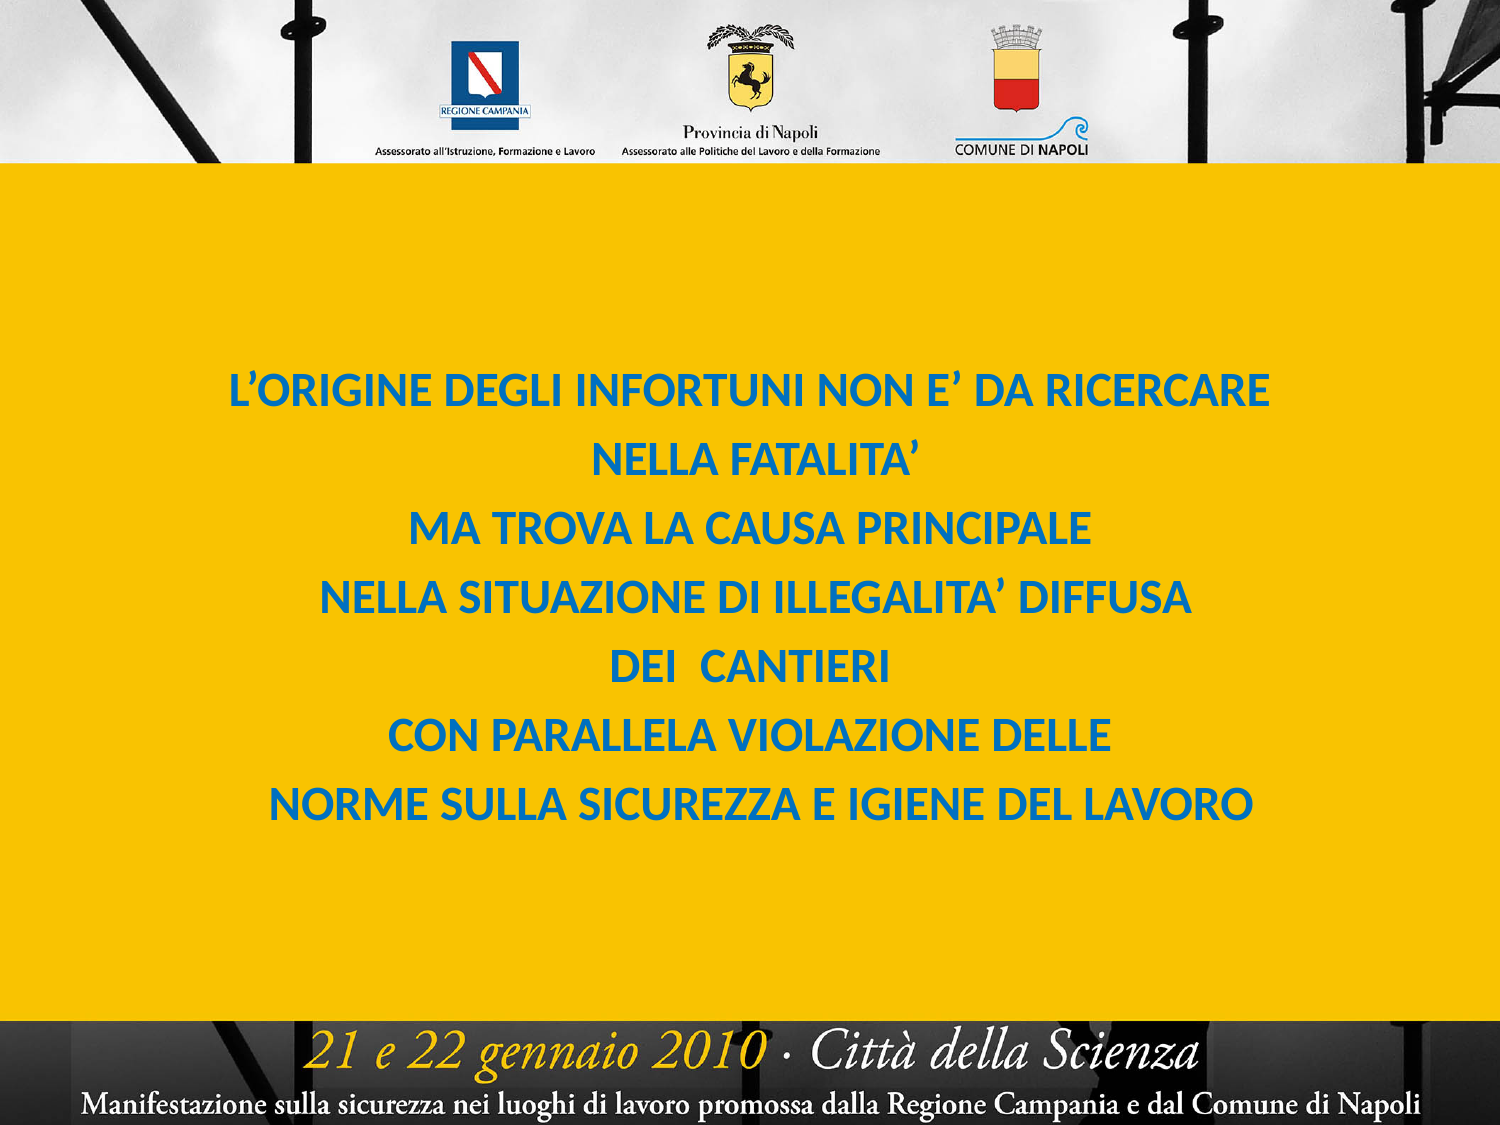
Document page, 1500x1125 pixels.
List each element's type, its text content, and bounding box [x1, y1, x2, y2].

picture [0, 0, 1500, 1125]
list L’ORIGINE DEGLI INFORTUNI NON E’ DA RICERCARE NELLA FATALITA’ MA TROVA LA CAUSA PRINCIPALE NELLA SITUAZIONE DI ILLEGALITA’ DIFFUSA DEI CANTIERI CON PARALLELA VIOLAZIONE DELLE NORME SULLA SICUREZZA E IGIENE DEL LAVORO [23, 348, 1489, 844]
